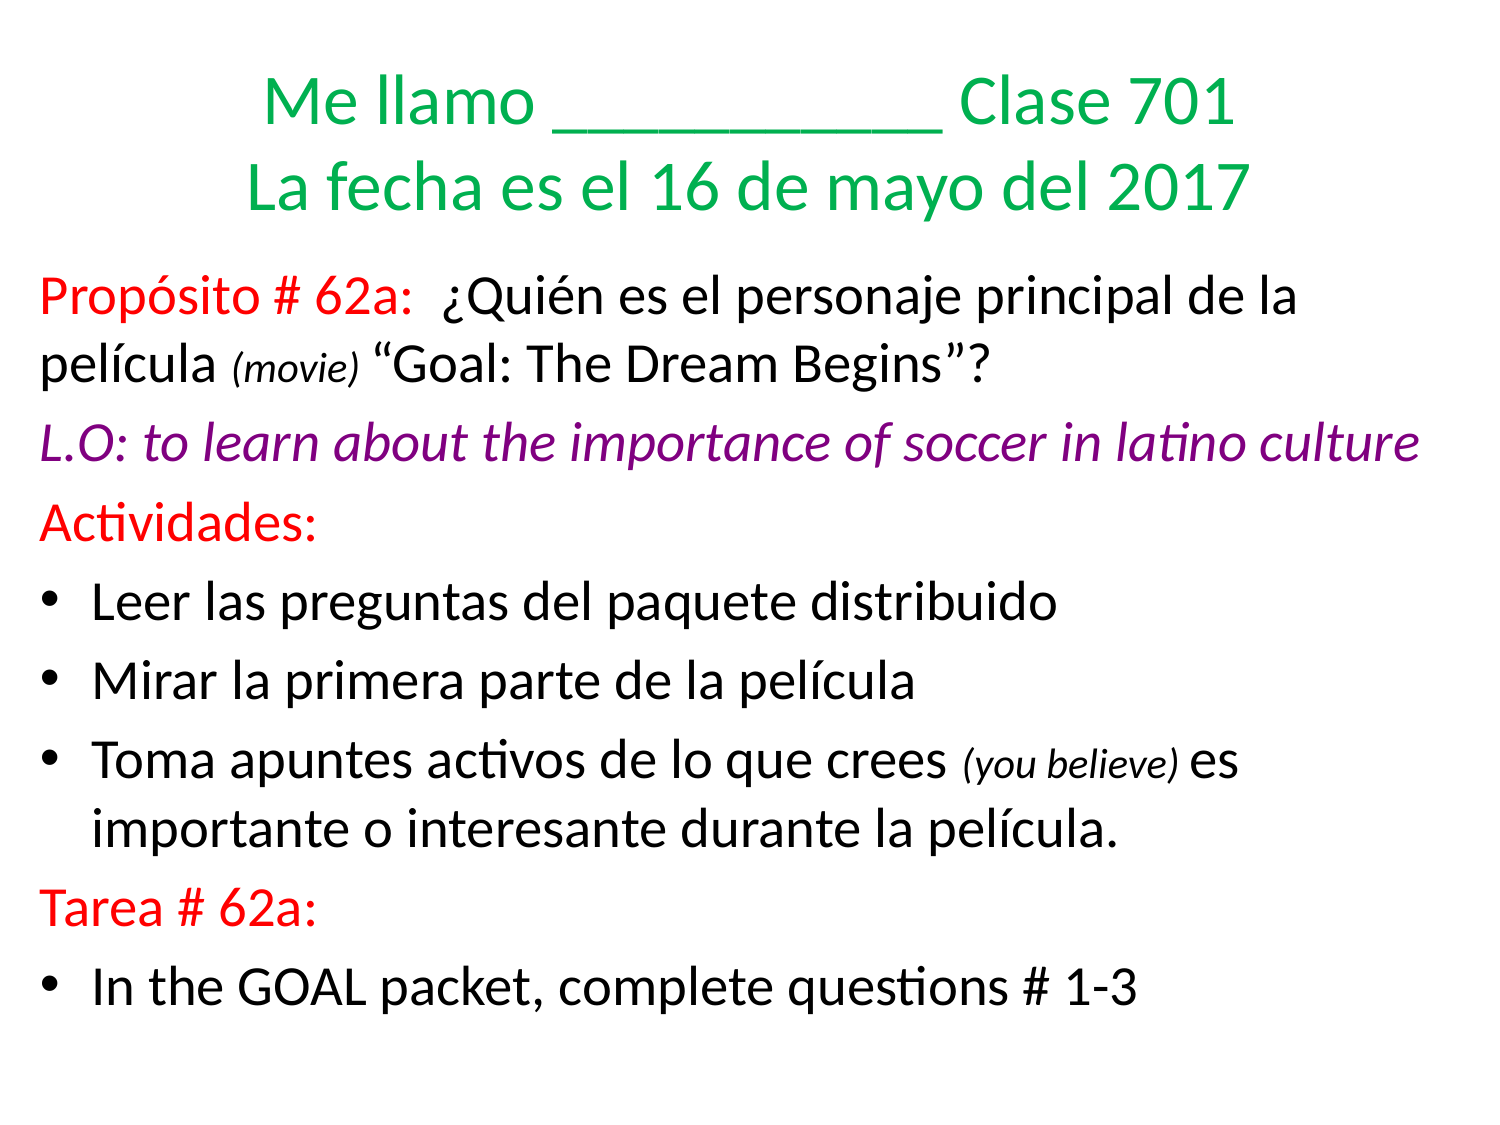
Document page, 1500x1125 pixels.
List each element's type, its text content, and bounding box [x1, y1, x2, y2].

title Me llamo ___________ Clase 701 La fecha es el 16 de mayo del 2017 [37, 45, 1463, 233]
list Propósito # 62a: ¿Quién es el personaje principal de la película (movie) “Goal: The Dream Begins”? L.O: to learn about the importance of soccer in latino culture Actividades: Leer las preguntas del paquete distribuido Mirar la primera parte de la película Toma apuntes activos de lo que crees (you believe) es importante o interesante durante la película. Tarea # 62a: In the GOAL packet, complete questions # 1-3 [24, 249, 1450, 1088]
